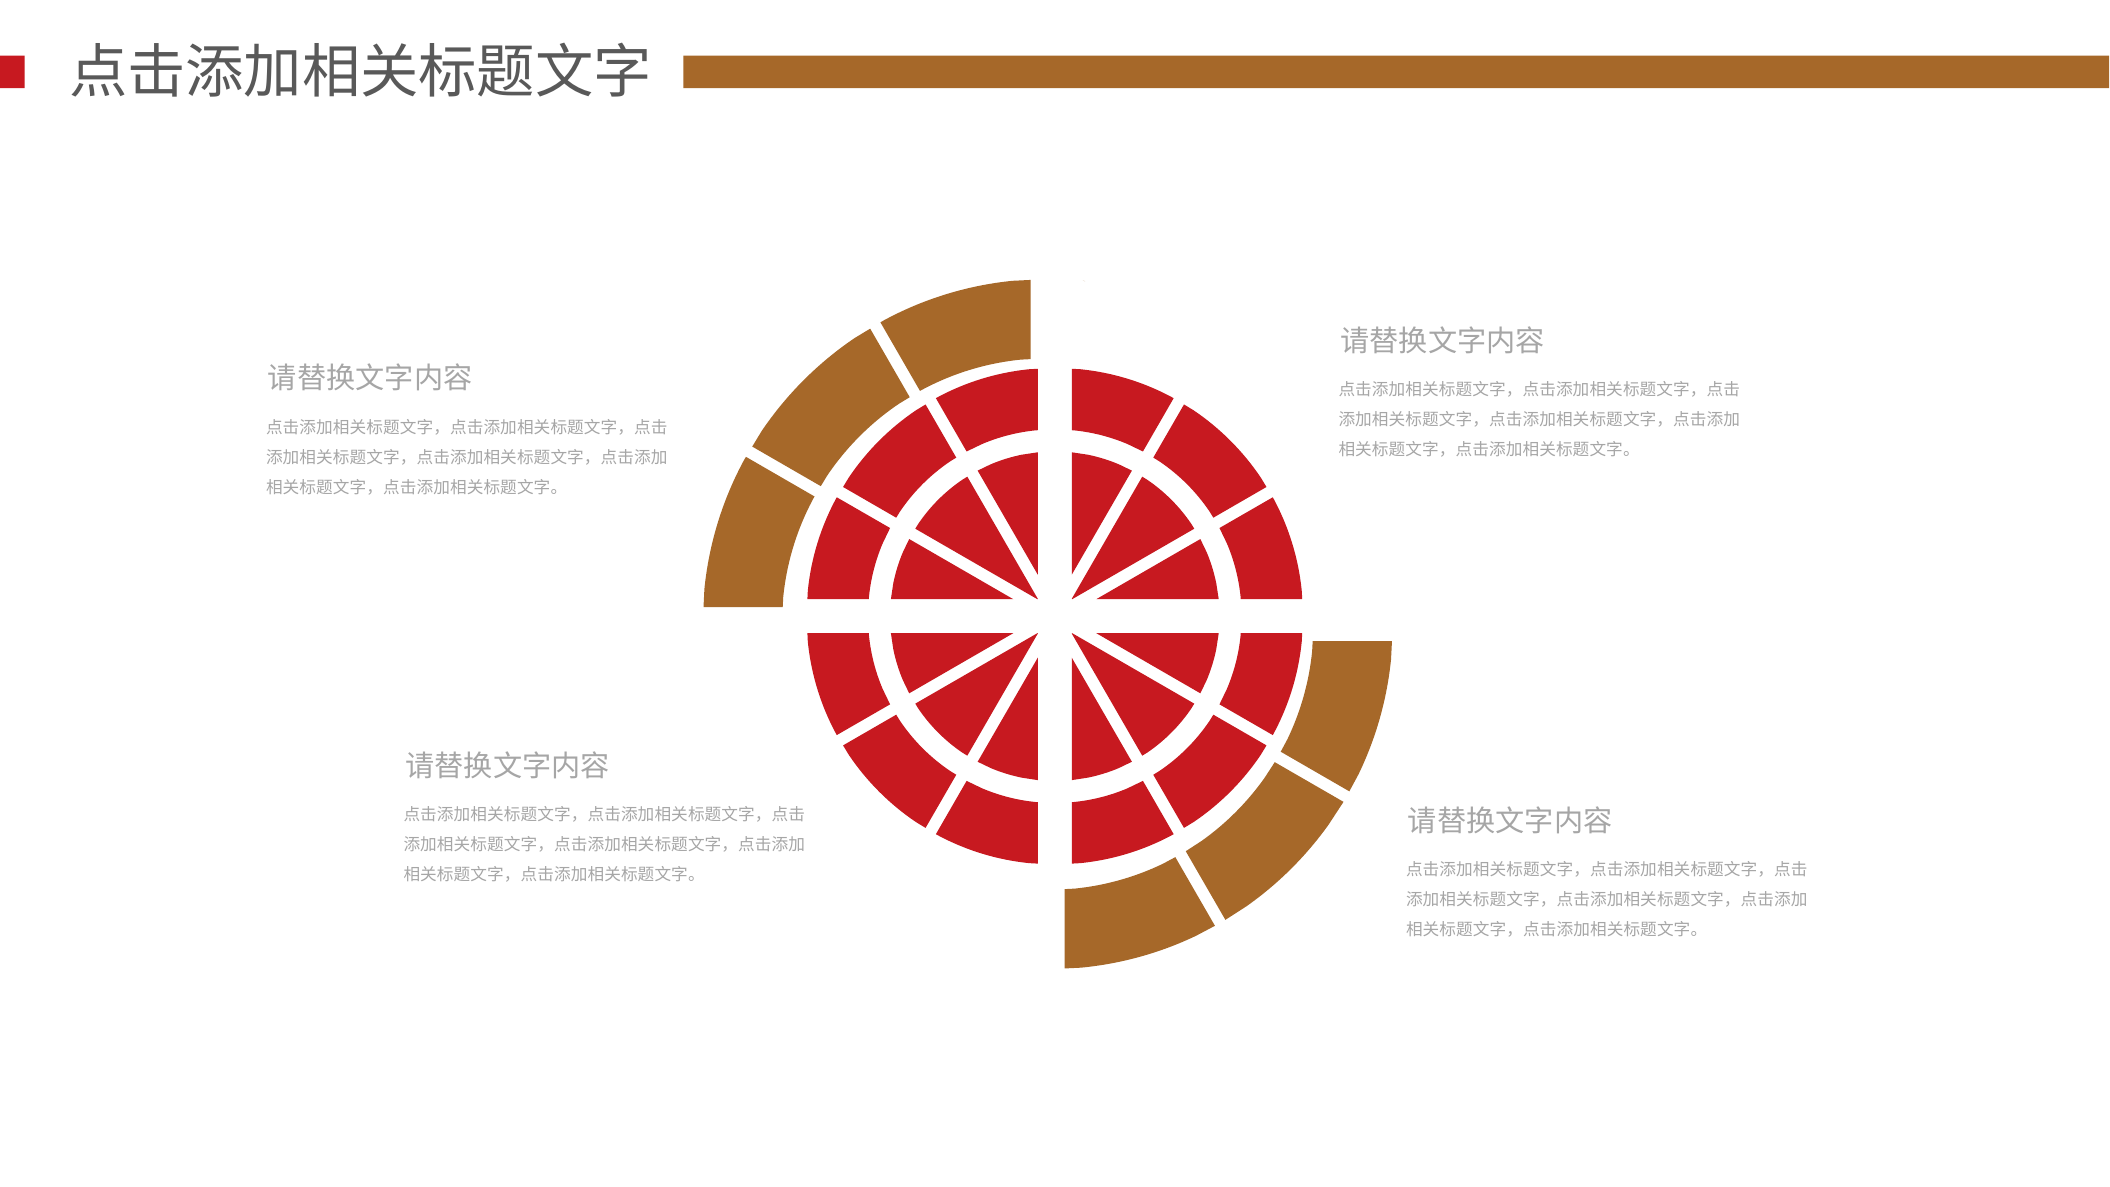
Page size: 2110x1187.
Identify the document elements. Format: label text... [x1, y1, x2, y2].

text_box [976, 653, 1039, 782]
text_box 点击添加相关标题文字，点击添加相关标题文字，点击添加相关标题文字，点击添加相关标题文字，点击添加相关标题文字，点击添加相关标题文字。 [1324, 362, 1760, 467]
text_box 点击添加相关标题文字 [54, 26, 667, 112]
text_box [913, 632, 1039, 758]
text_box [934, 779, 1039, 865]
text_box 点击添加相关标题文字，点击添加相关标题文字，点击添加相关标题文字，点击添加相关标题文字，点击添加相关标题文字，点击添加相关标题文字。 [1391, 842, 1827, 947]
text_box [1151, 403, 1268, 520]
text_box [934, 367, 1039, 453]
text_box [1184, 760, 1345, 922]
text_box 点击添加相关标题文字，点击添加相关标题文字，点击添加相关标题文字，点击添加相关标题文字，点击添加相关标题文字，点击添加相关标题文字。 [389, 787, 825, 892]
text_box [1063, 855, 1217, 970]
text_box [1070, 475, 1196, 601]
text_box [1070, 779, 1176, 865]
text_box [1279, 640, 1394, 793]
text_box [913, 475, 1039, 601]
text_box [1070, 632, 1196, 758]
text_box [1070, 451, 1134, 579]
text_box [1070, 367, 1176, 453]
text_box [1092, 537, 1220, 601]
text_box 请替换文字内容 [389, 732, 789, 791]
text_box 点击添加相关标题文字，点击添加相关标题文字，点击添加相关标题文字，点击添加相关标题文字，点击添加相关标题文字，点击添加相关标题文字。 [251, 399, 687, 504]
text_box [806, 495, 892, 601]
text_box [879, 278, 1032, 393]
text_box [1151, 713, 1268, 830]
text_box [702, 455, 816, 609]
text_box 请替换文字内容 [1392, 787, 1791, 846]
text_box [1218, 632, 1304, 737]
text_box [806, 632, 892, 737]
text_box [841, 403, 958, 520]
text_box [750, 327, 912, 488]
text_box [889, 632, 1018, 695]
text_box [841, 713, 958, 830]
text_box 请替换文字内容 [252, 345, 651, 403]
text_box [889, 537, 1018, 601]
text_box [976, 451, 1039, 579]
text_box [1070, 653, 1134, 782]
text_box [1092, 632, 1220, 695]
text_box [1218, 495, 1304, 601]
text_box 请替换文字内容 [1324, 307, 1724, 366]
